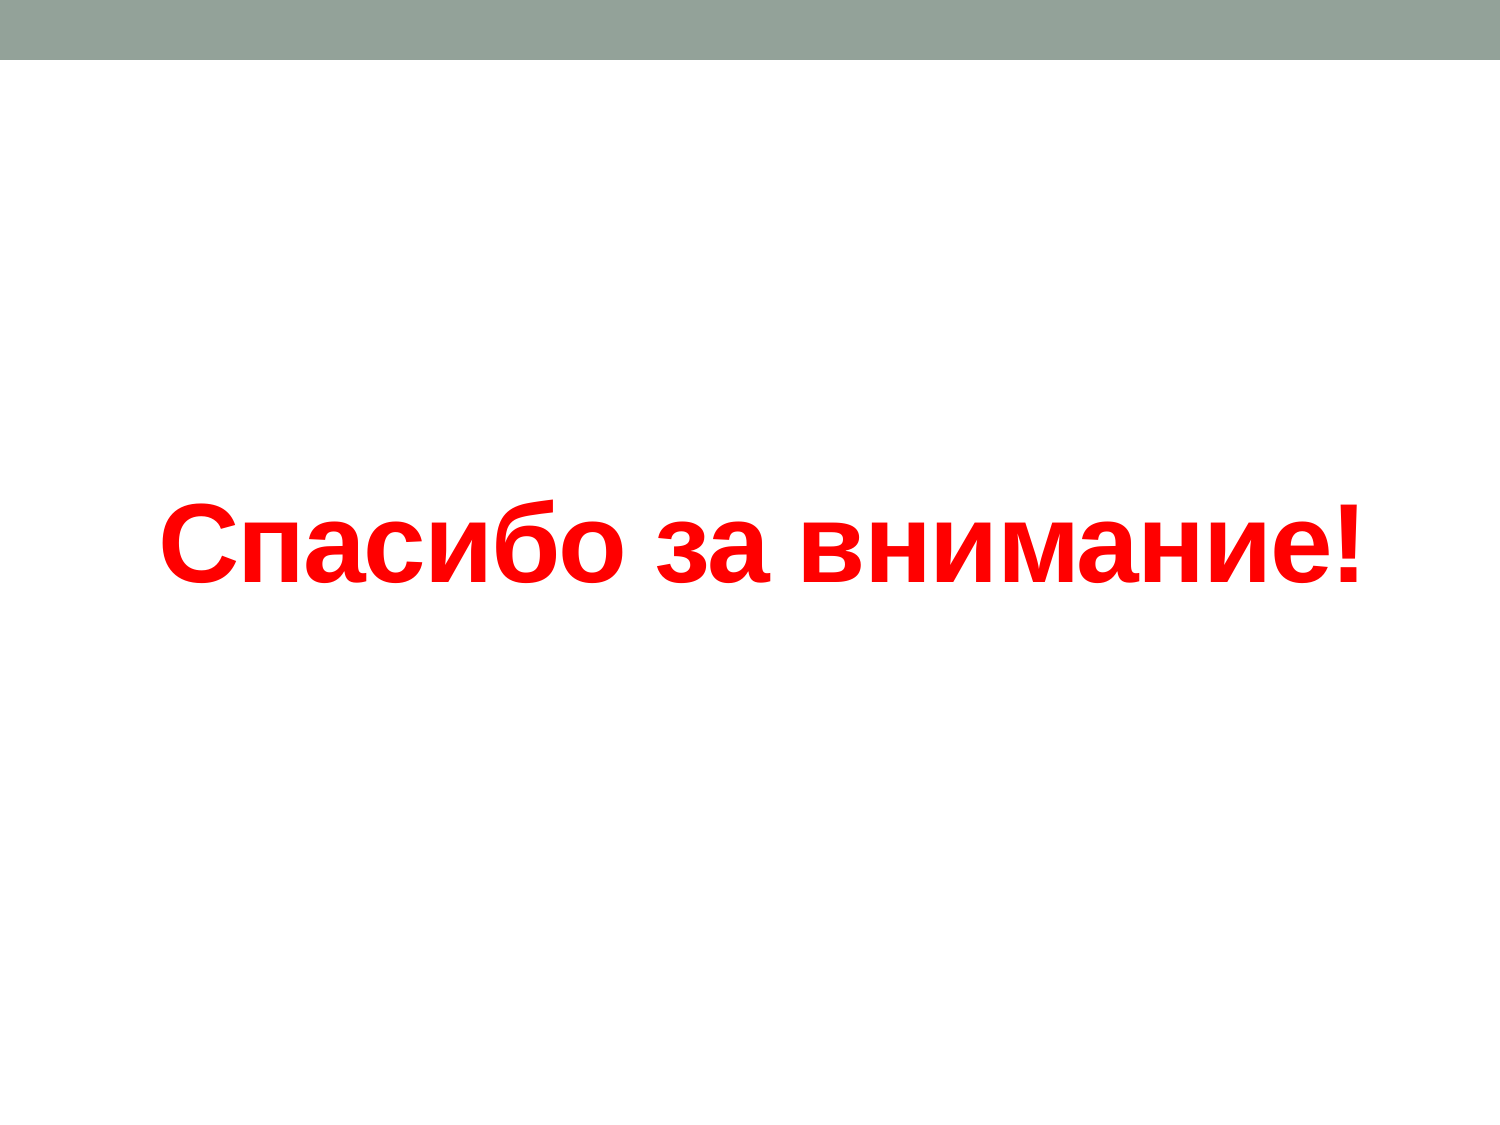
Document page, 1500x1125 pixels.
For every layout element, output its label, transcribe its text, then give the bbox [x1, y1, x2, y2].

title Спасибо за внимание! [88, 456, 1439, 619]
